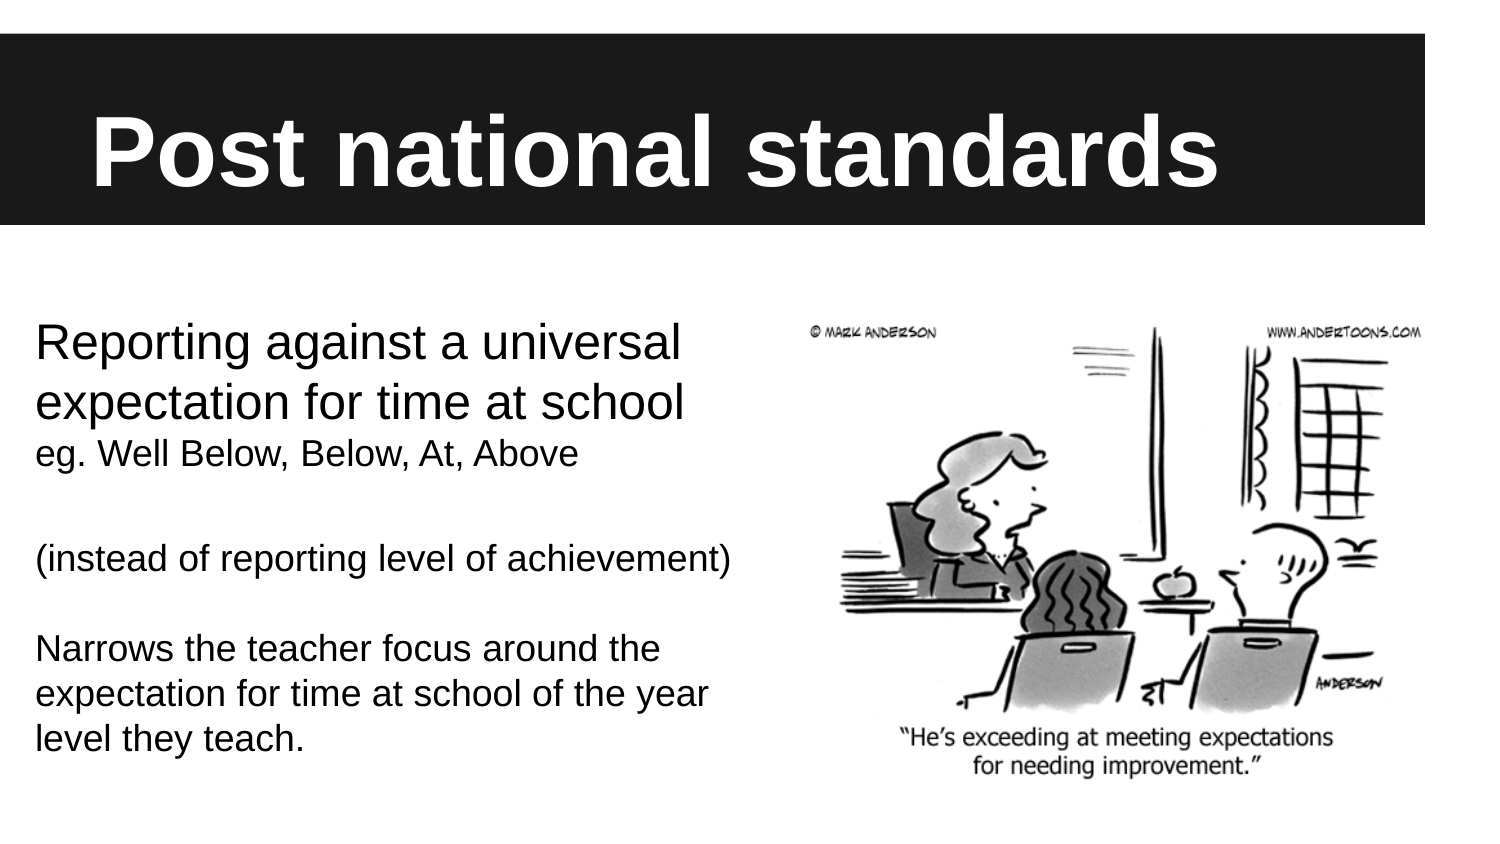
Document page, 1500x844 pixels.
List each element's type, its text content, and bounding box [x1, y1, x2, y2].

text_box Reporting against a universal expectation for time at school eg. Well Below, Below, At, Above (instead of reporting level of achievement) Narrows the teacher focus around the expectation for time at school of the year level they teach. [20, 294, 766, 787]
title Post national standards [75, 33, 1425, 221]
picture [805, 322, 1426, 787]
